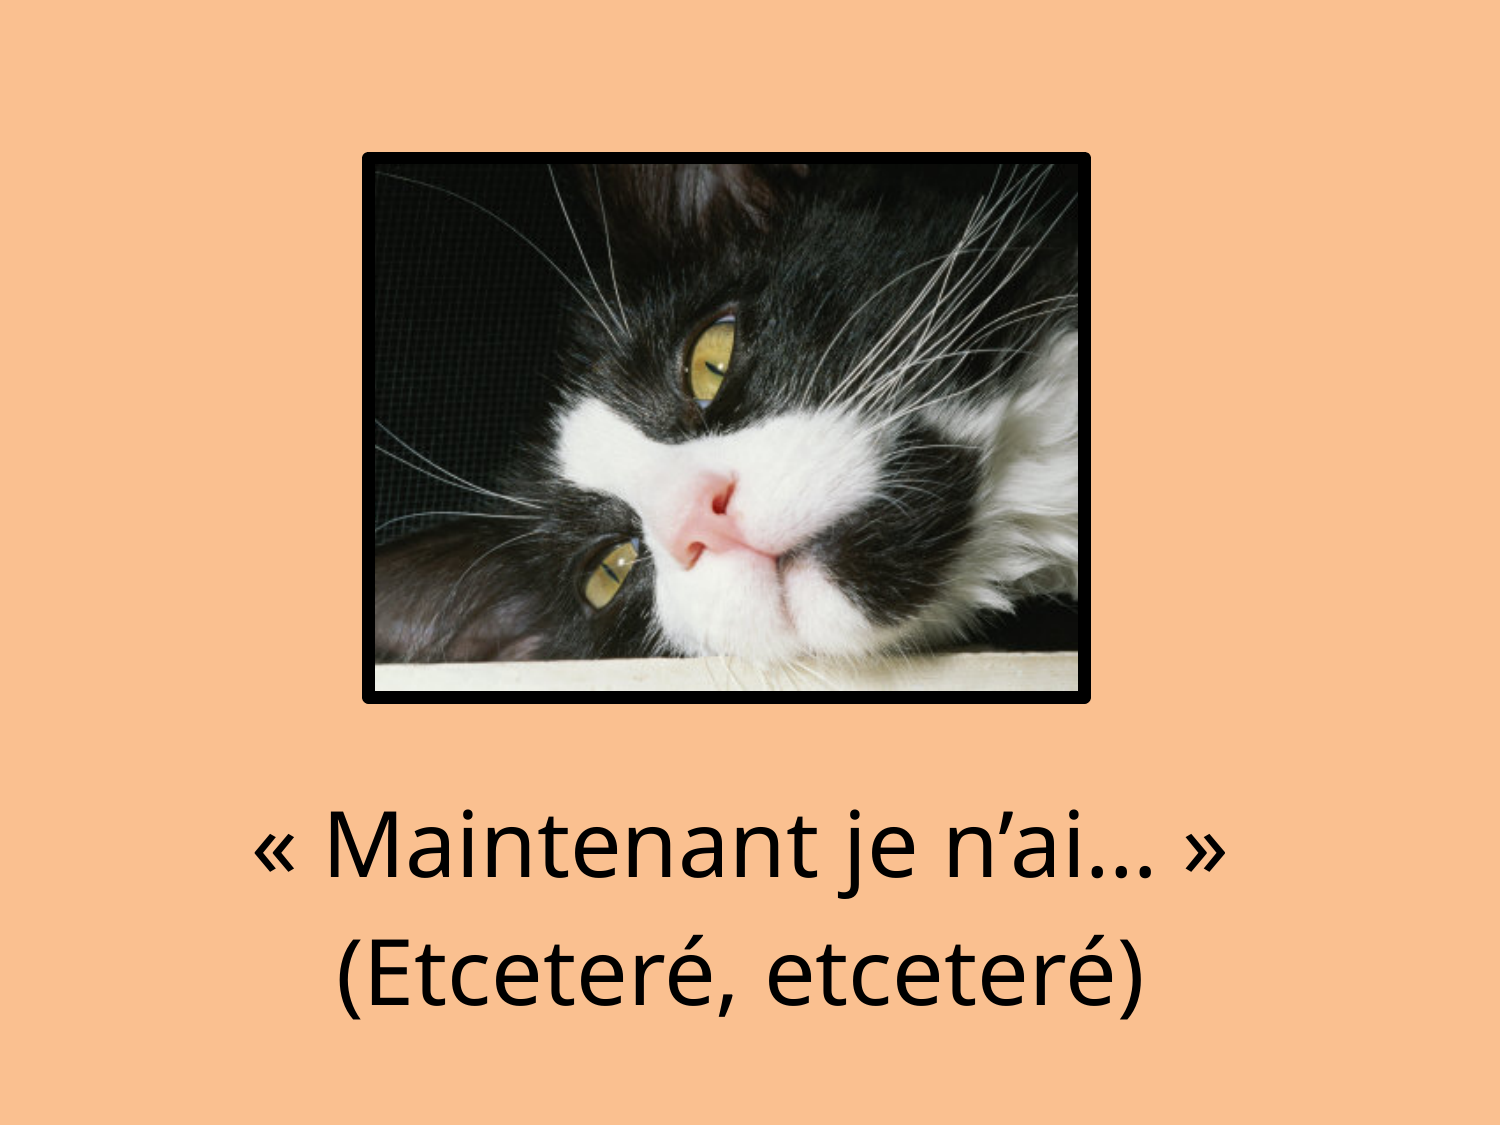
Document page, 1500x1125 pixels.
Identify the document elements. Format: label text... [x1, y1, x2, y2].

list « Maintenant je n’ai… » (Etceteré, etceteré) [28, 778, 1454, 1067]
picture [374, 163, 1079, 692]
